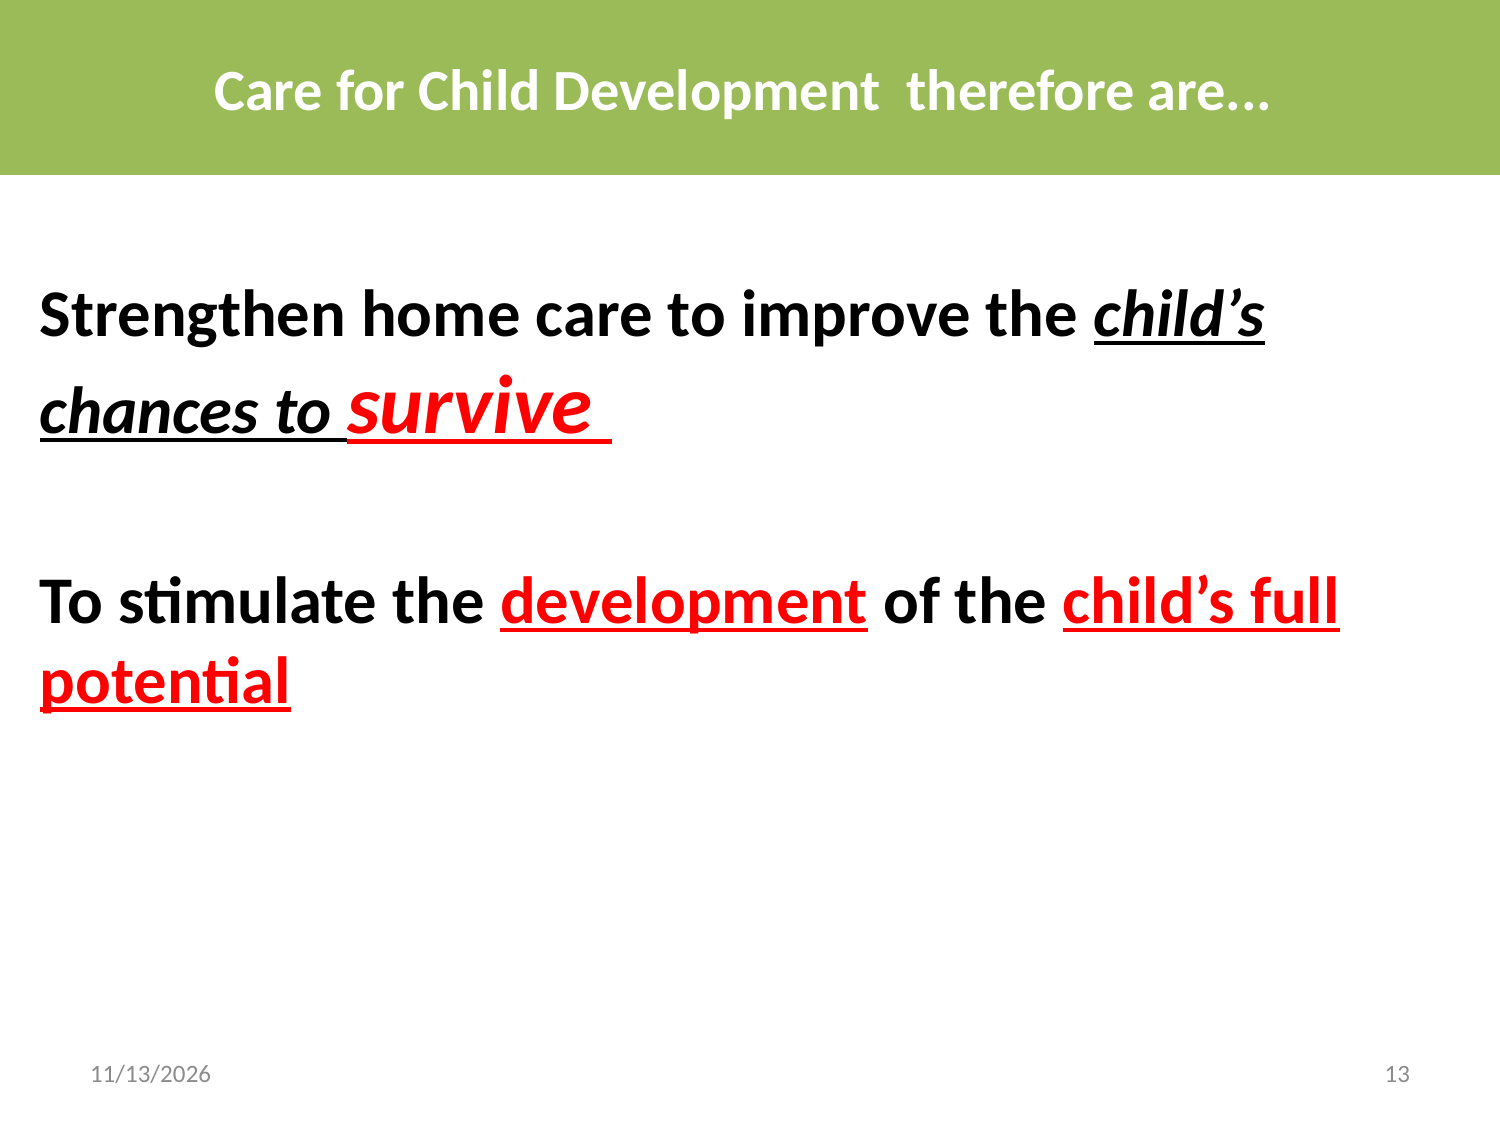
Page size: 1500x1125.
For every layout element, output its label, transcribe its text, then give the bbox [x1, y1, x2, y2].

text_box Care for Child Development therefore are... [0, 0, 1500, 175]
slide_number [75, 1042, 425, 1103]
list Strengthen home care to improve the child’s chances to survive To stimulate the development of the child’s full potential [24, 262, 1438, 886]
slide_number 13 [1074, 1042, 1425, 1103]
